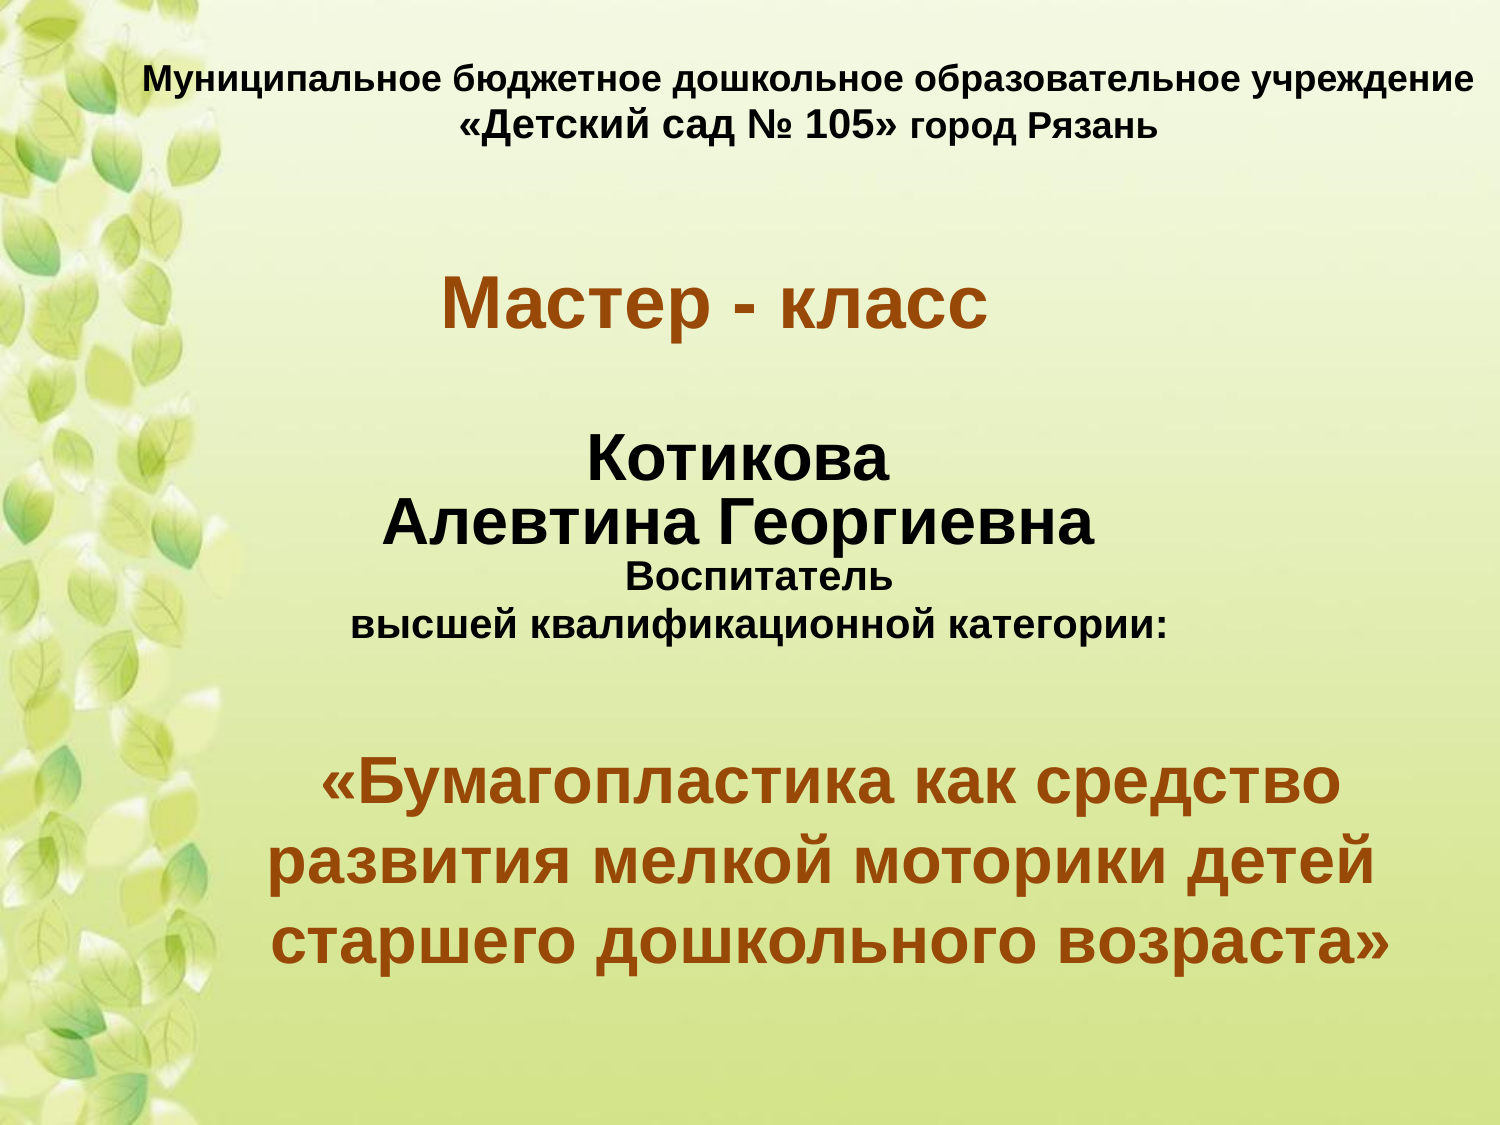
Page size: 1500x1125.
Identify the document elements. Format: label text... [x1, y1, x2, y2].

title «Бумагопластика как средство развития мелкой моторики детей старшего дошкольного возраста» [187, 703, 1475, 1011]
list Муниципальное бюджетное дошкольное образовательное учреждение «Детский сад № 105» город Рязань [93, 54, 1500, 173]
text_box Котикова Алевтина Георгиевна [257, 421, 1219, 565]
text_box Воспитатель высшей квалификационной категории: [292, 550, 1226, 681]
text_box Мастер - класс [343, 246, 1006, 351]
picture [0, 0, 1500, 1125]
